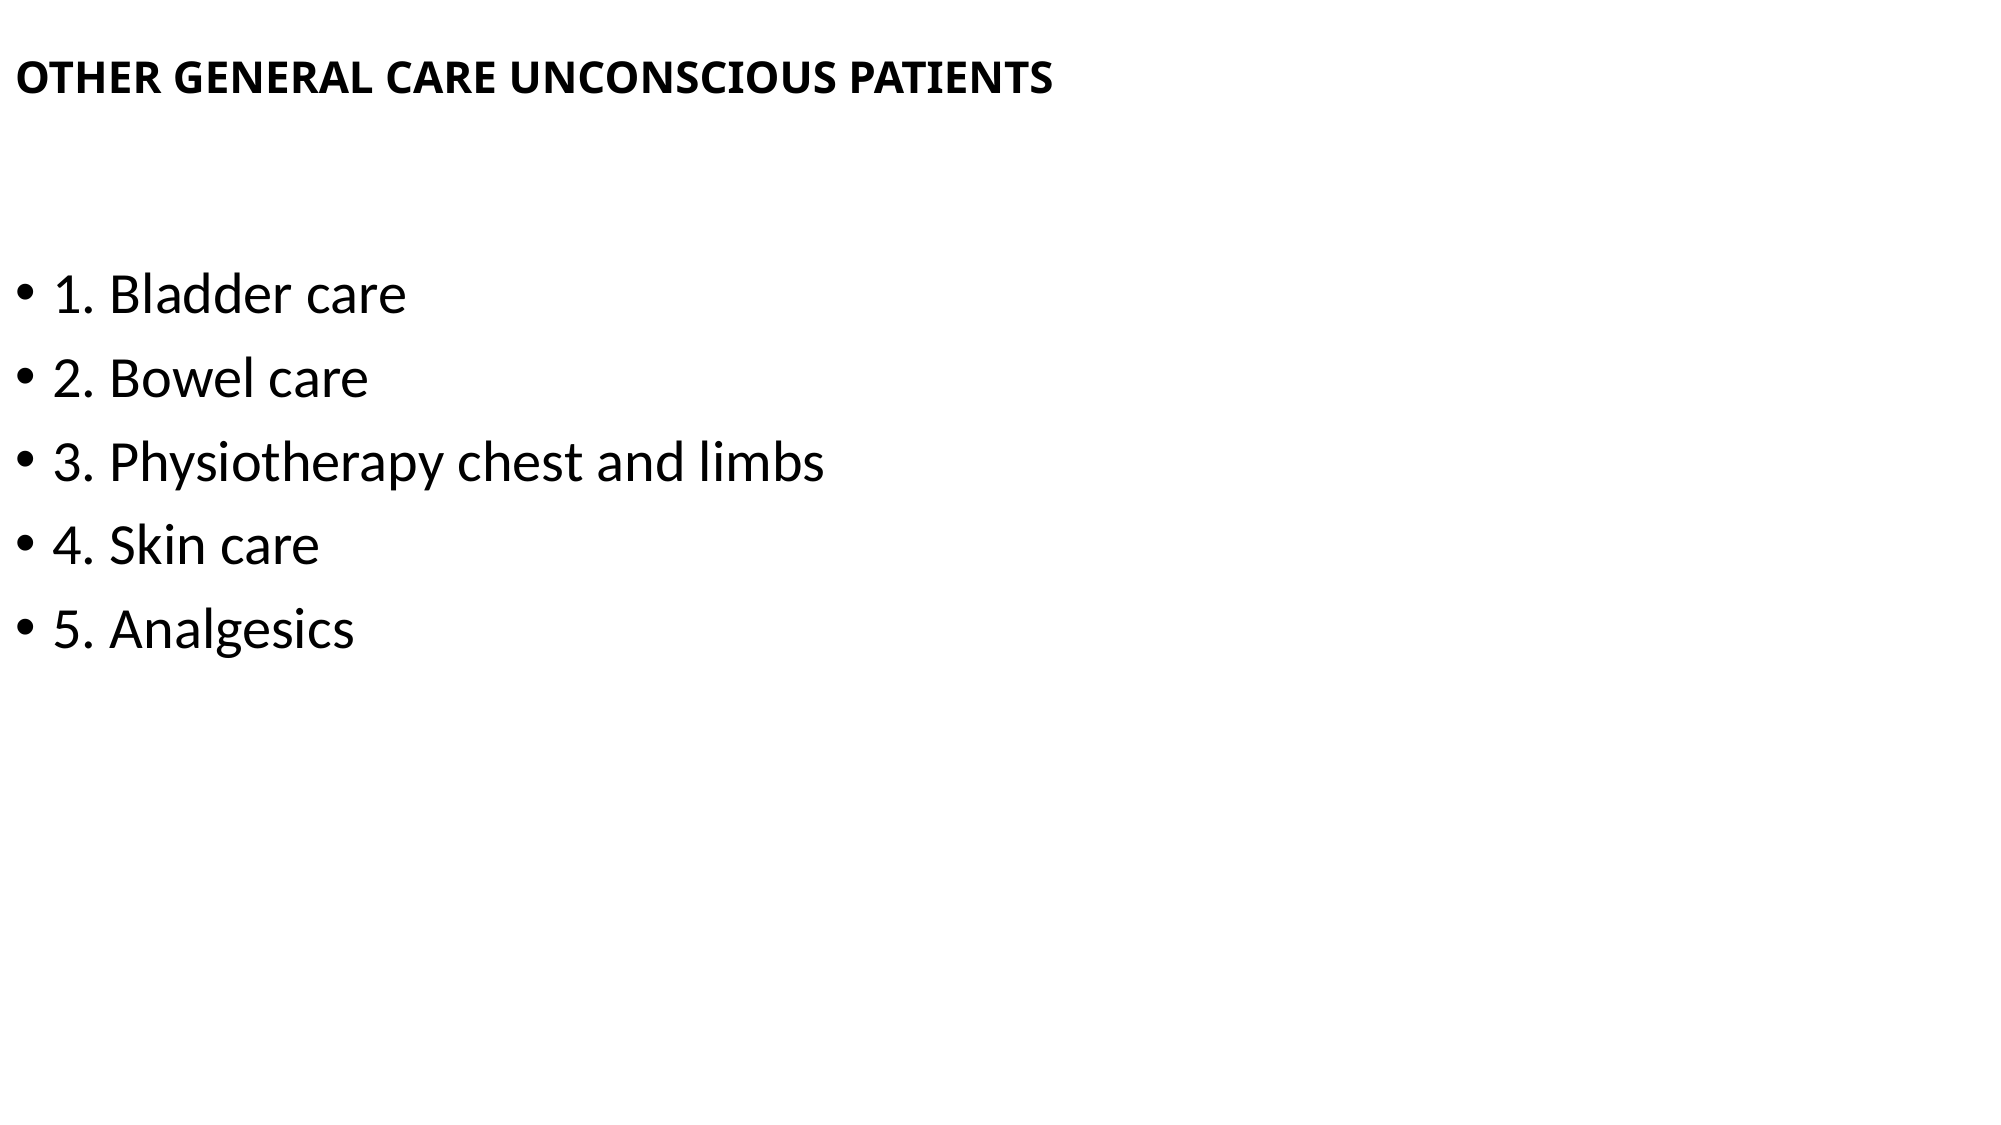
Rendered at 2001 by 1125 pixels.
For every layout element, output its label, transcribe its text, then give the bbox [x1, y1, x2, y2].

title OTHER GENERAL CARE UNCONSCIOUS PATIENTS [0, 0, 1863, 164]
list 1. Bladder care 2. Bowel care 3. Physiotherapy chest and limbs 4. Skin care 5. Analgesics [0, 164, 2000, 1125]
